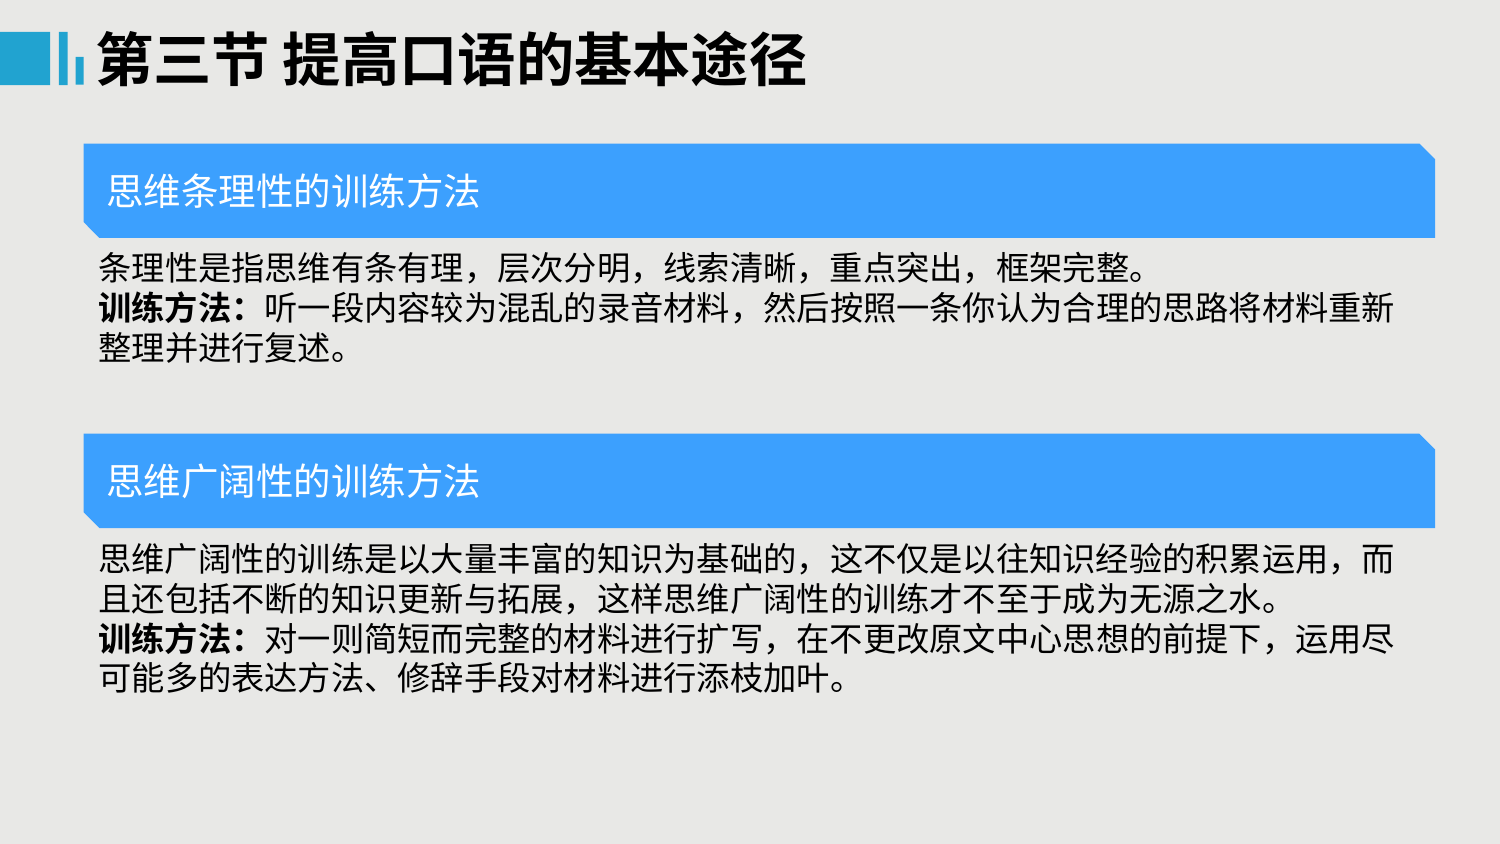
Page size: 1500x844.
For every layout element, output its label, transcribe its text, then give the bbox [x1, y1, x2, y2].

text_box 条理性是指思维有条有理，层次分明，线索清晰，重点突出，框架完整。 训练方法：听一段内容较为混乱的录音材料，然后按照一条你认为合理的思路将材料重新整理并进行复述。 [83, 240, 1435, 375]
text_box 思维广阔性的训练方法 [81, 431, 1438, 531]
text_box 思维广阔性的训练是以大量丰富的知识为基础的，这不仅是以往知识经验的积累运用，而且还包括不断的知识更新与拓展，这样思维广阔性的训练才不至于成为无源之水。 训练方法：对一则简短而完整的材料进行扩写，在不更改原文中心思想的前提下，运用尽可能多的表达方法、修辞手段对材料进行添枝加叶。 [83, 530, 1435, 705]
text_box [74, 55, 83, 87]
text_box 第三节 提高口语的基本途径 [83, 17, 1412, 99]
text_box [0, 30, 52, 87]
text_box [57, 30, 70, 87]
text_box 思维条理性的训练方法 [81, 141, 1438, 241]
